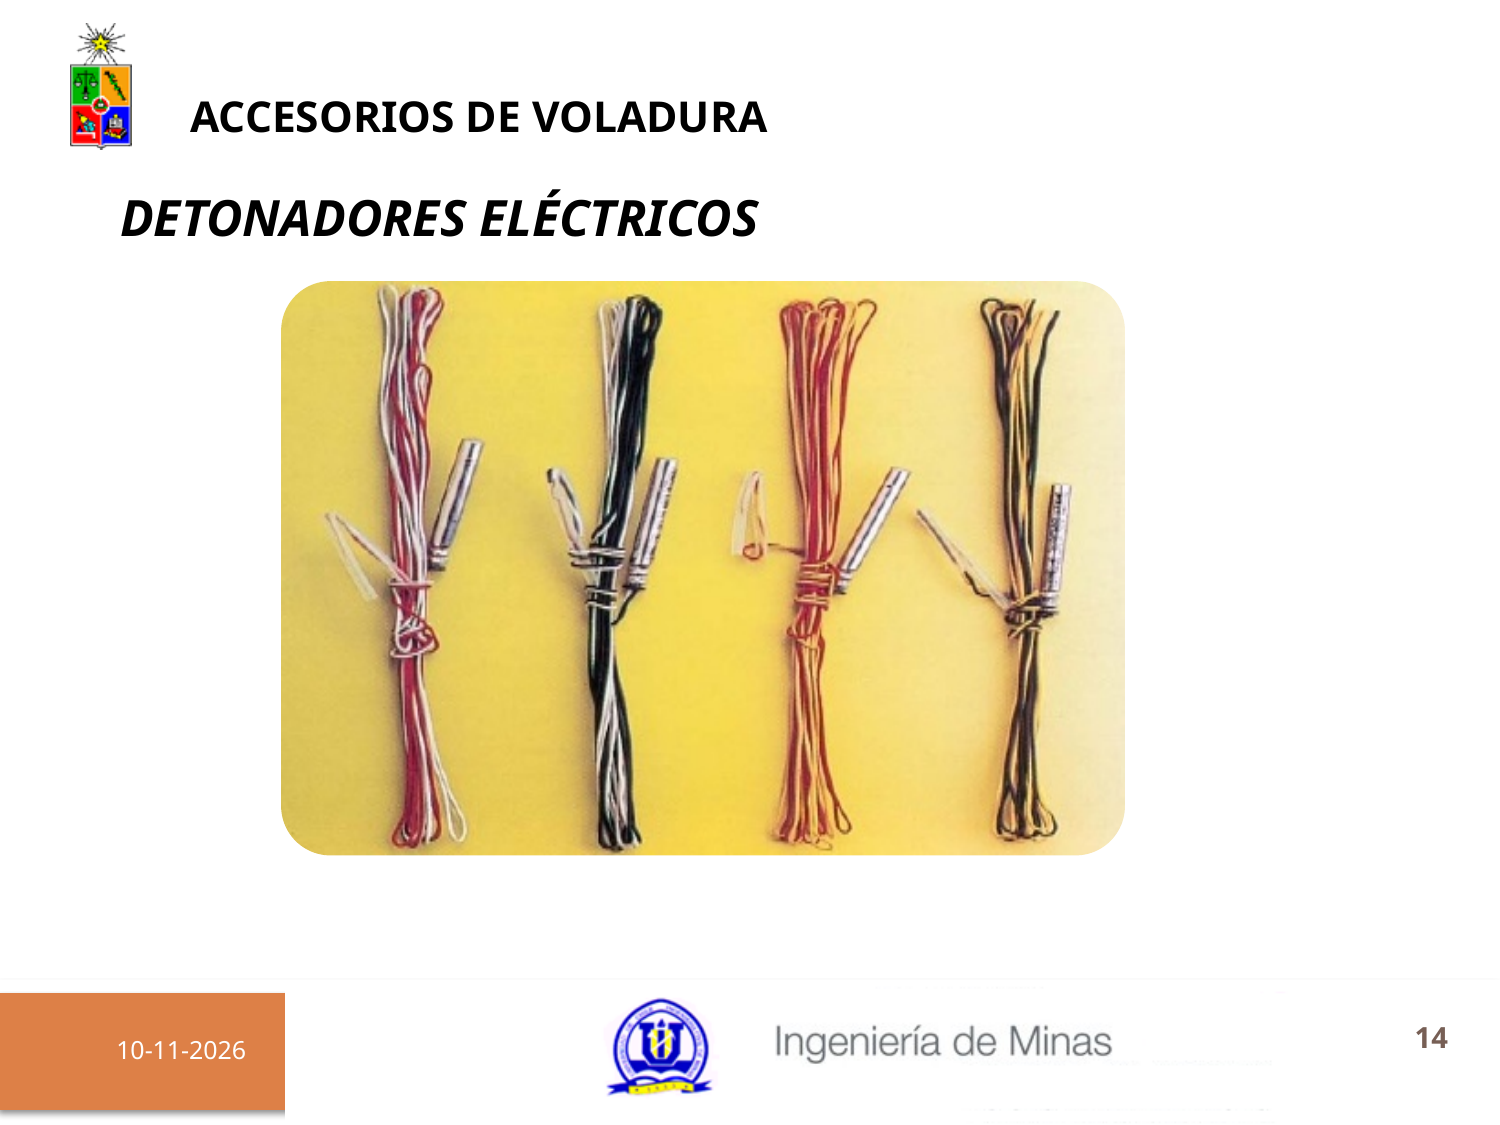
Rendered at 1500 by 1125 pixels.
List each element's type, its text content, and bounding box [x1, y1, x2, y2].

picture [280, 280, 1126, 856]
picture [285, 980, 1500, 1125]
picture [69, 23, 132, 151]
text_box Detonadores eléctricos [105, 187, 1196, 254]
text_box Accesorios de voladura [175, 81, 1266, 148]
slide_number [12, 995, 279, 1108]
